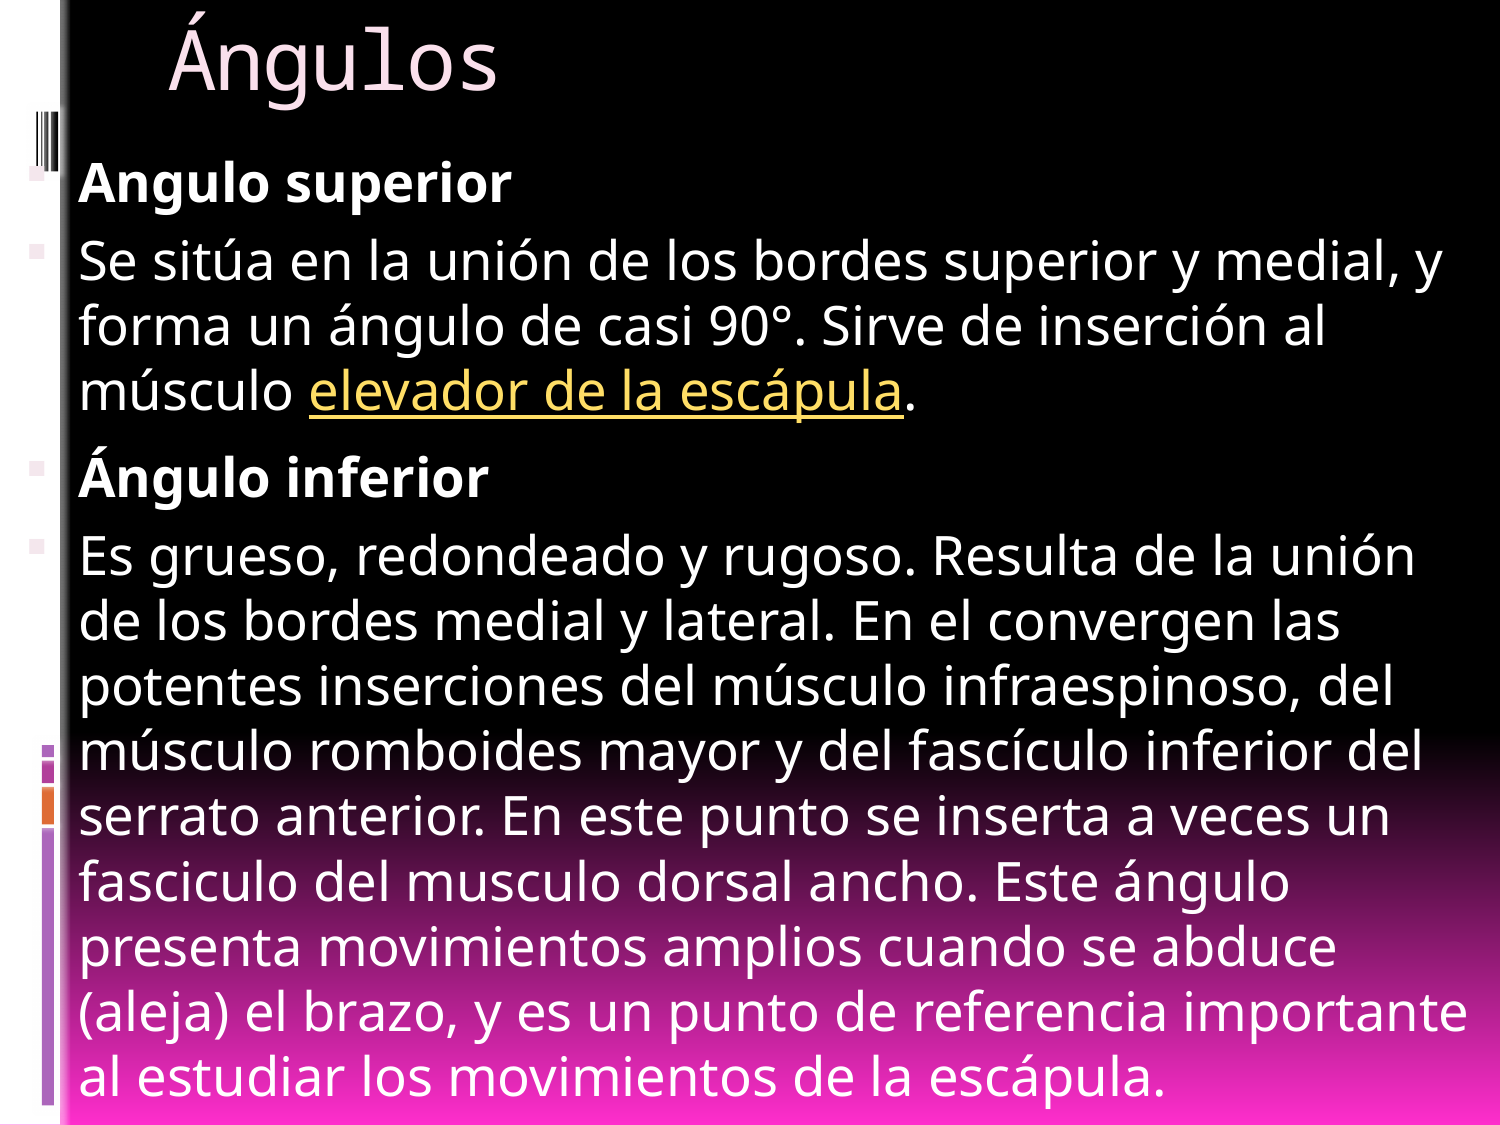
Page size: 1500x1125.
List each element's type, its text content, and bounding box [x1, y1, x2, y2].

list Angulo superior Se sitúa en la unión de los bordes superior y medial, y forma un ángulo de casi 90°. Sirve de inserción al músculo elevador de la escápula. Ángulo inferior Es grueso, redondeado y rugoso. Resulta de la unión de los bordes medial y lateral. En el convergen las potentes inserciones del músculo infraespinoso, del músculo romboides mayor y del fascículo inferior del serrato anterior. En este punto se inserta a veces un fasciculo del musculo dorsal ancho. Este ángulo presenta movimientos amplios cuando se abduce (aleja) el brazo, y es un punto de referencia importante al estudiar los movimientos de la escápula. [0, 140, 1500, 1125]
title Ángulos [152, 0, 1425, 140]
